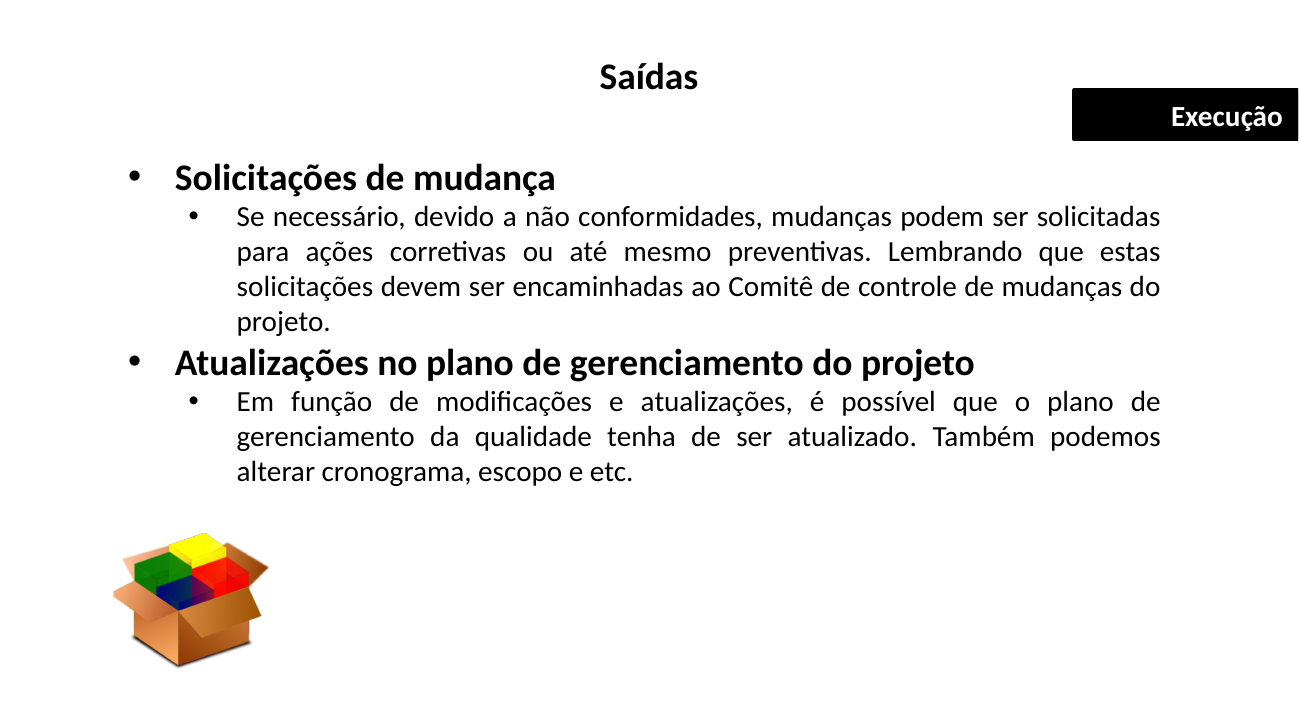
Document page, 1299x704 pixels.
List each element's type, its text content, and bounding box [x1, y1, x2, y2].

picture [112, 520, 273, 672]
text_box Saídas [0, 44, 1299, 106]
text_box Solicitações de mudança Se necessário, devido a não conformidades, mudanças podem ser solicitadas para ações corretivas ou até mesmo preventivas. Lembrando que estas solicitações devem ser encaminhadas ao Comitê de controle de mudanças do projeto. Atualizações no plano de gerenciamento do projeto Em função de modificações e atualizações, é possível que o plano de gerenciamento da qualidade tenha de ser atualizado. Também podemos alterar cronograma, escopo e etc. [113, 145, 1177, 499]
text_box Execução [1074, 90, 1299, 140]
